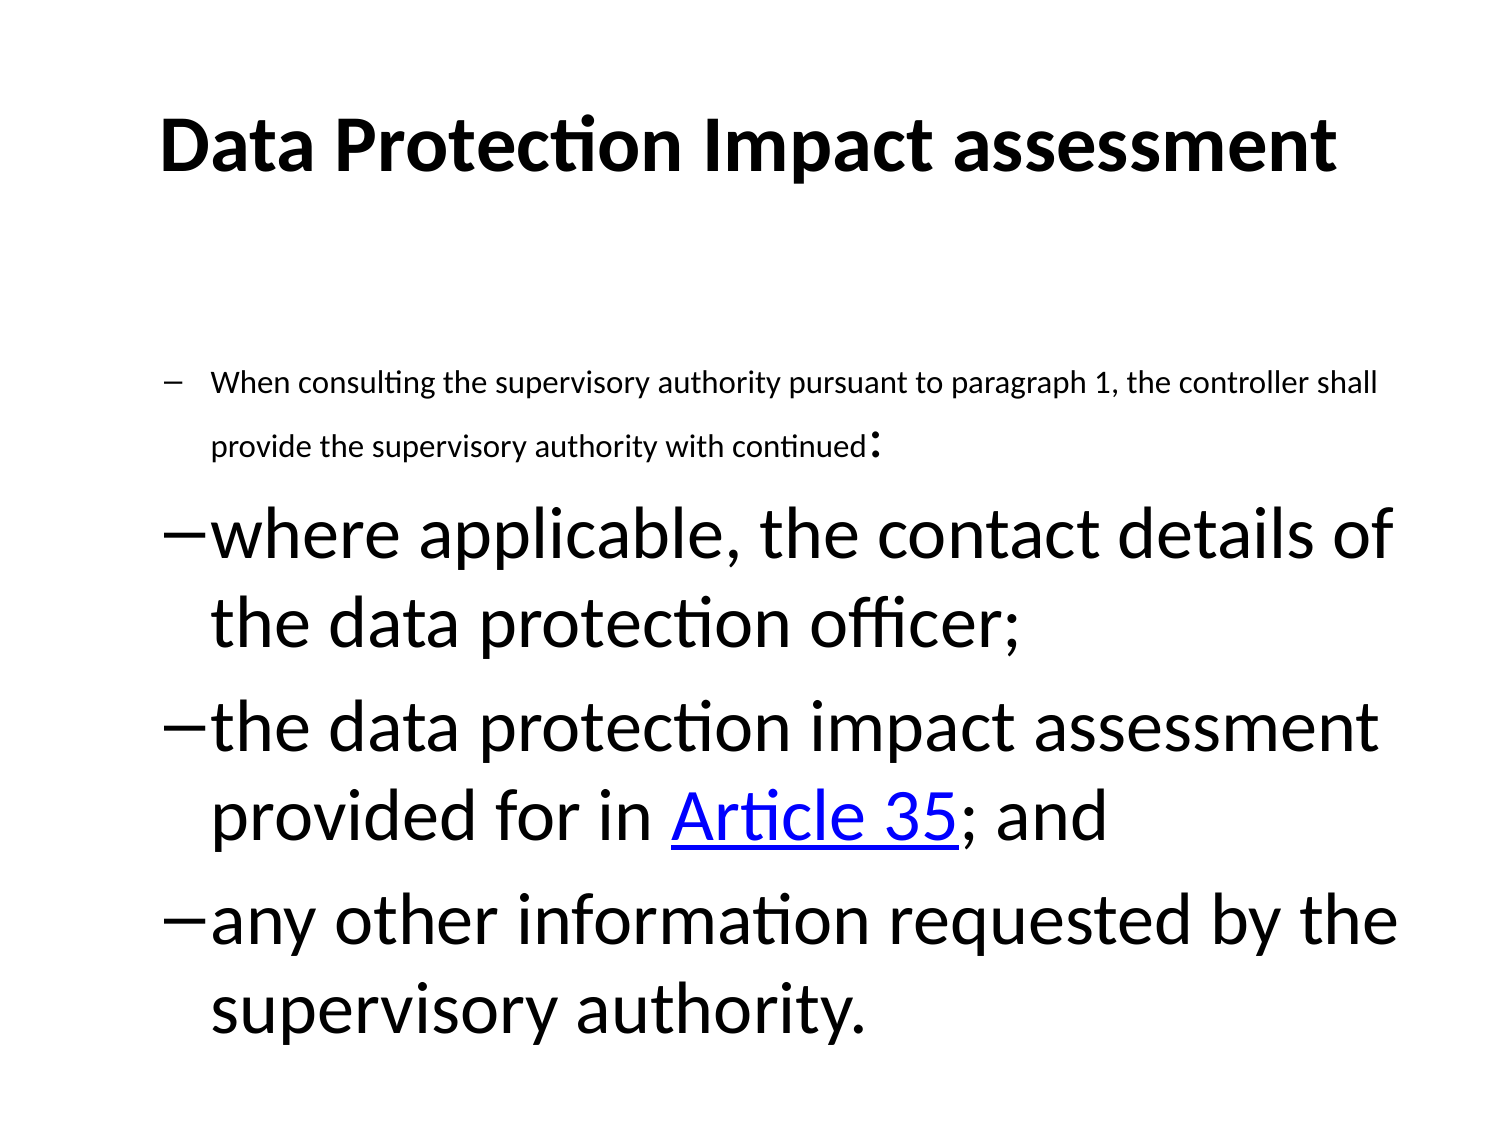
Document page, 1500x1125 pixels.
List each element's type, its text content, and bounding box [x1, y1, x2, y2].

list When consulting the supervisory authority pursuant to paragraph 1, the controller shall provide the supervisory authority with continued: where applicable, the contact details of the data protection officer; the data protection impact assessment provided for in Article 35; and any other information requested by the supervisory authority. [75, 262, 1425, 1063]
title Data Protection Impact assessment [75, 45, 1425, 233]
